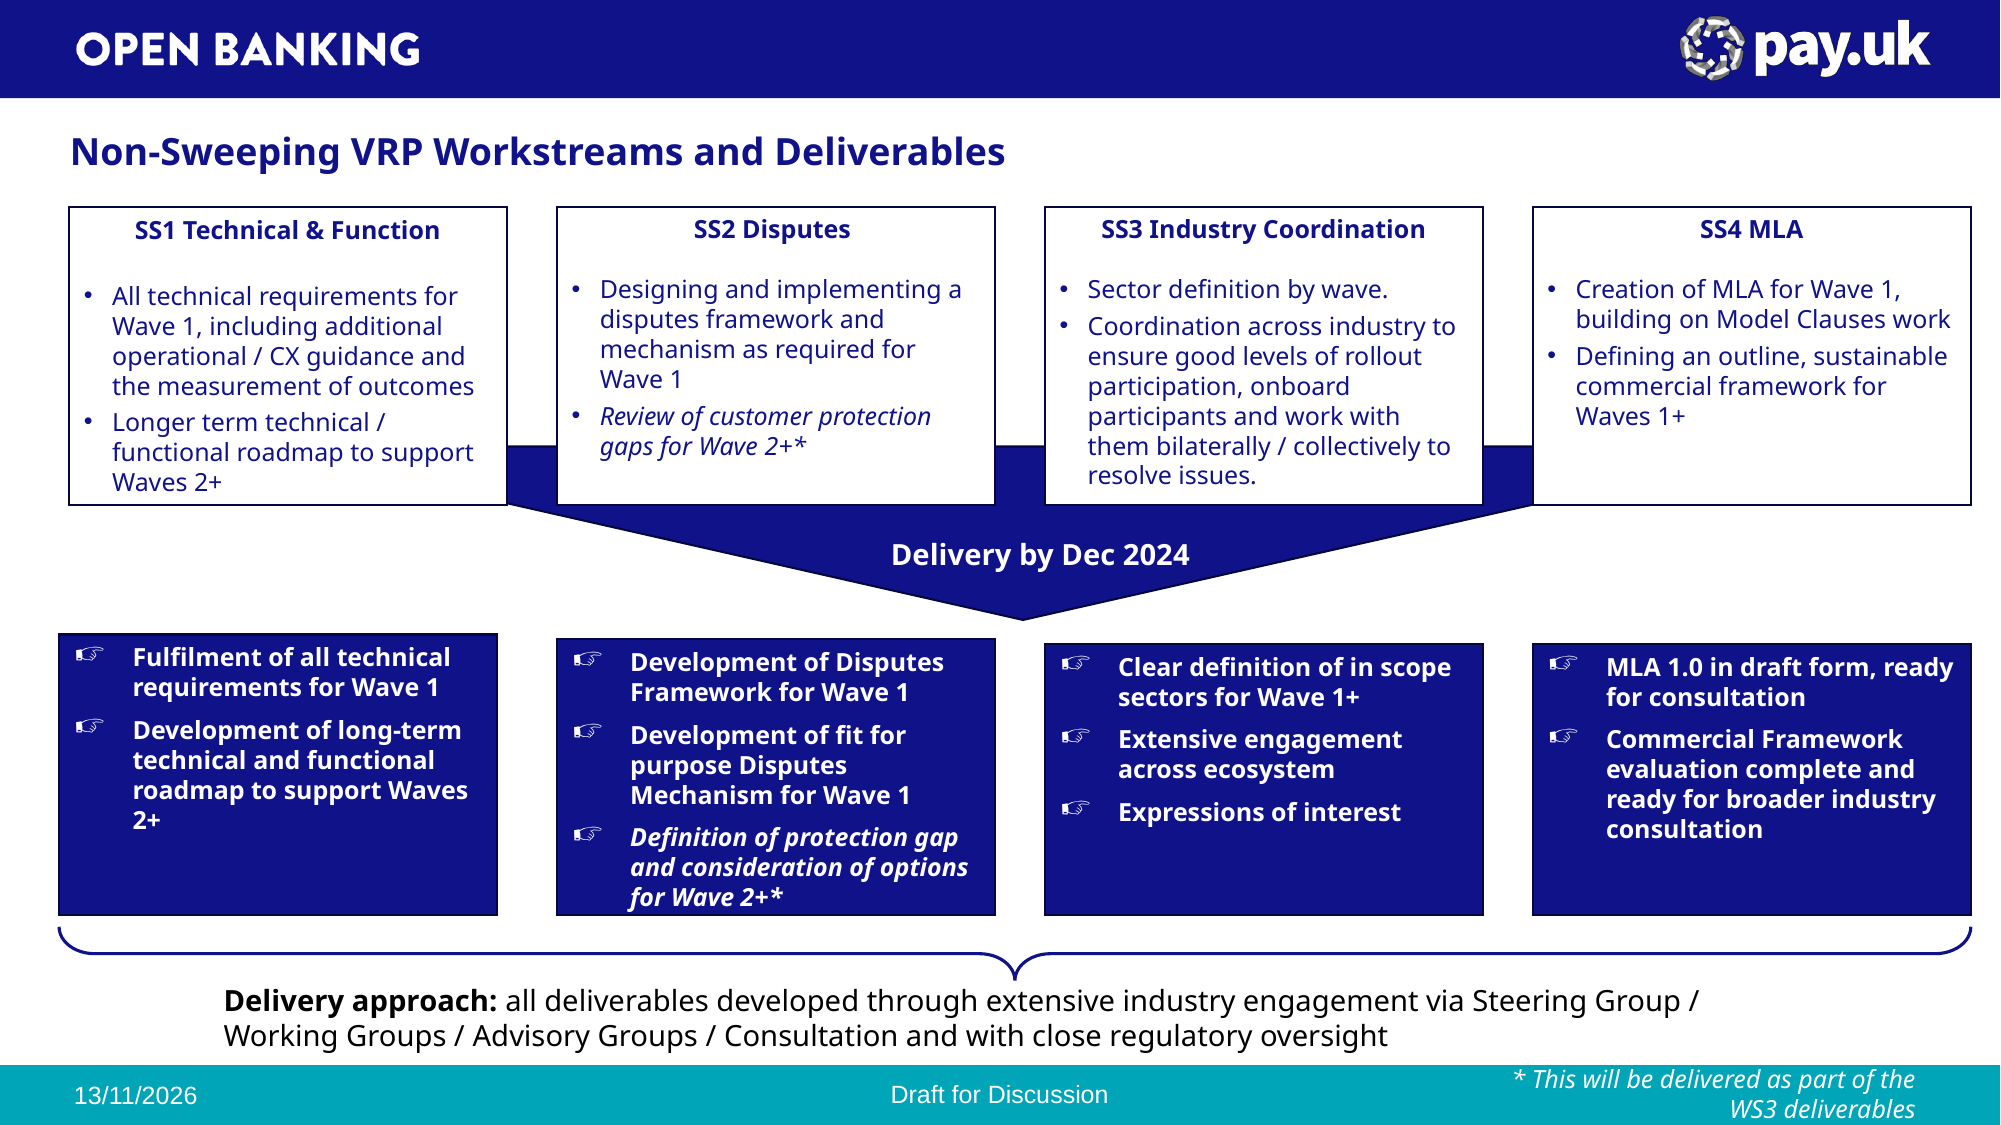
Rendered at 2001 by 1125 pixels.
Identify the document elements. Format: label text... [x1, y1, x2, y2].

footer Draft for Discussion [662, 1064, 1338, 1124]
text_box Fulfilment of all technical requirements for Wave 1 Development of long-term technical and functional roadmap to support Waves 2+ [58, 633, 498, 916]
slide_number * This will be delivered as part of the WS3 deliverables [1482, 1064, 1932, 1124]
text_box [508, 445, 1532, 622]
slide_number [59, 1065, 509, 1125]
text_box SS2 Disputes Designing and implementing a disputes framework and mechanism as required for Wave 1 Review of customer protection gaps for Wave 2+* [556, 206, 996, 506]
text_box Delivery approach: all deliverables developed through extensive industry engagement via Steering Group / Working Groups / Advisory Groups / Consultation and with close regulatory oversight [208, 974, 1838, 1060]
text_box SS1 Technical & Function All technical requirements for Wave 1, including additional operational / CX guidance and the measurement of outcomes Longer term technical / functional roadmap to support Waves 2+ [68, 206, 508, 506]
text_box Clear definition of in scope sectors for Wave 1+ Extensive engagement across ecosystem Expressions of interest [1044, 643, 1484, 916]
picture [1670, 1, 1939, 87]
picture [43, 0, 452, 99]
text_box [58, 926, 1972, 981]
title Non-Sweeping VRP Workstreams and Deliverables [54, 125, 1629, 207]
text_box Delivery by Dec 2024 [876, 528, 1206, 579]
text_box MLA 1.0 in draft form, ready for consultation Commercial Framework evaluation complete and ready for broader industry consultation [1532, 643, 1972, 916]
text_box SS3 Industry Coordination Sector definition by wave. Coordination across industry to ensure good levels of rollout participation, onboard participants and work with them bilaterally / collectively to resolve issues. [1044, 206, 1484, 506]
text_box SS4 MLA Creation of MLA for Wave 1, building on Model Clauses work Defining an outline, sustainable commercial framework for Waves 1+ [1532, 206, 1972, 506]
text_box Development of Disputes Framework for Wave 1 Development of fit for purpose Disputes Mechanism for Wave 1 Definition of protection gap and consideration of options for Wave 2+* [556, 638, 996, 916]
